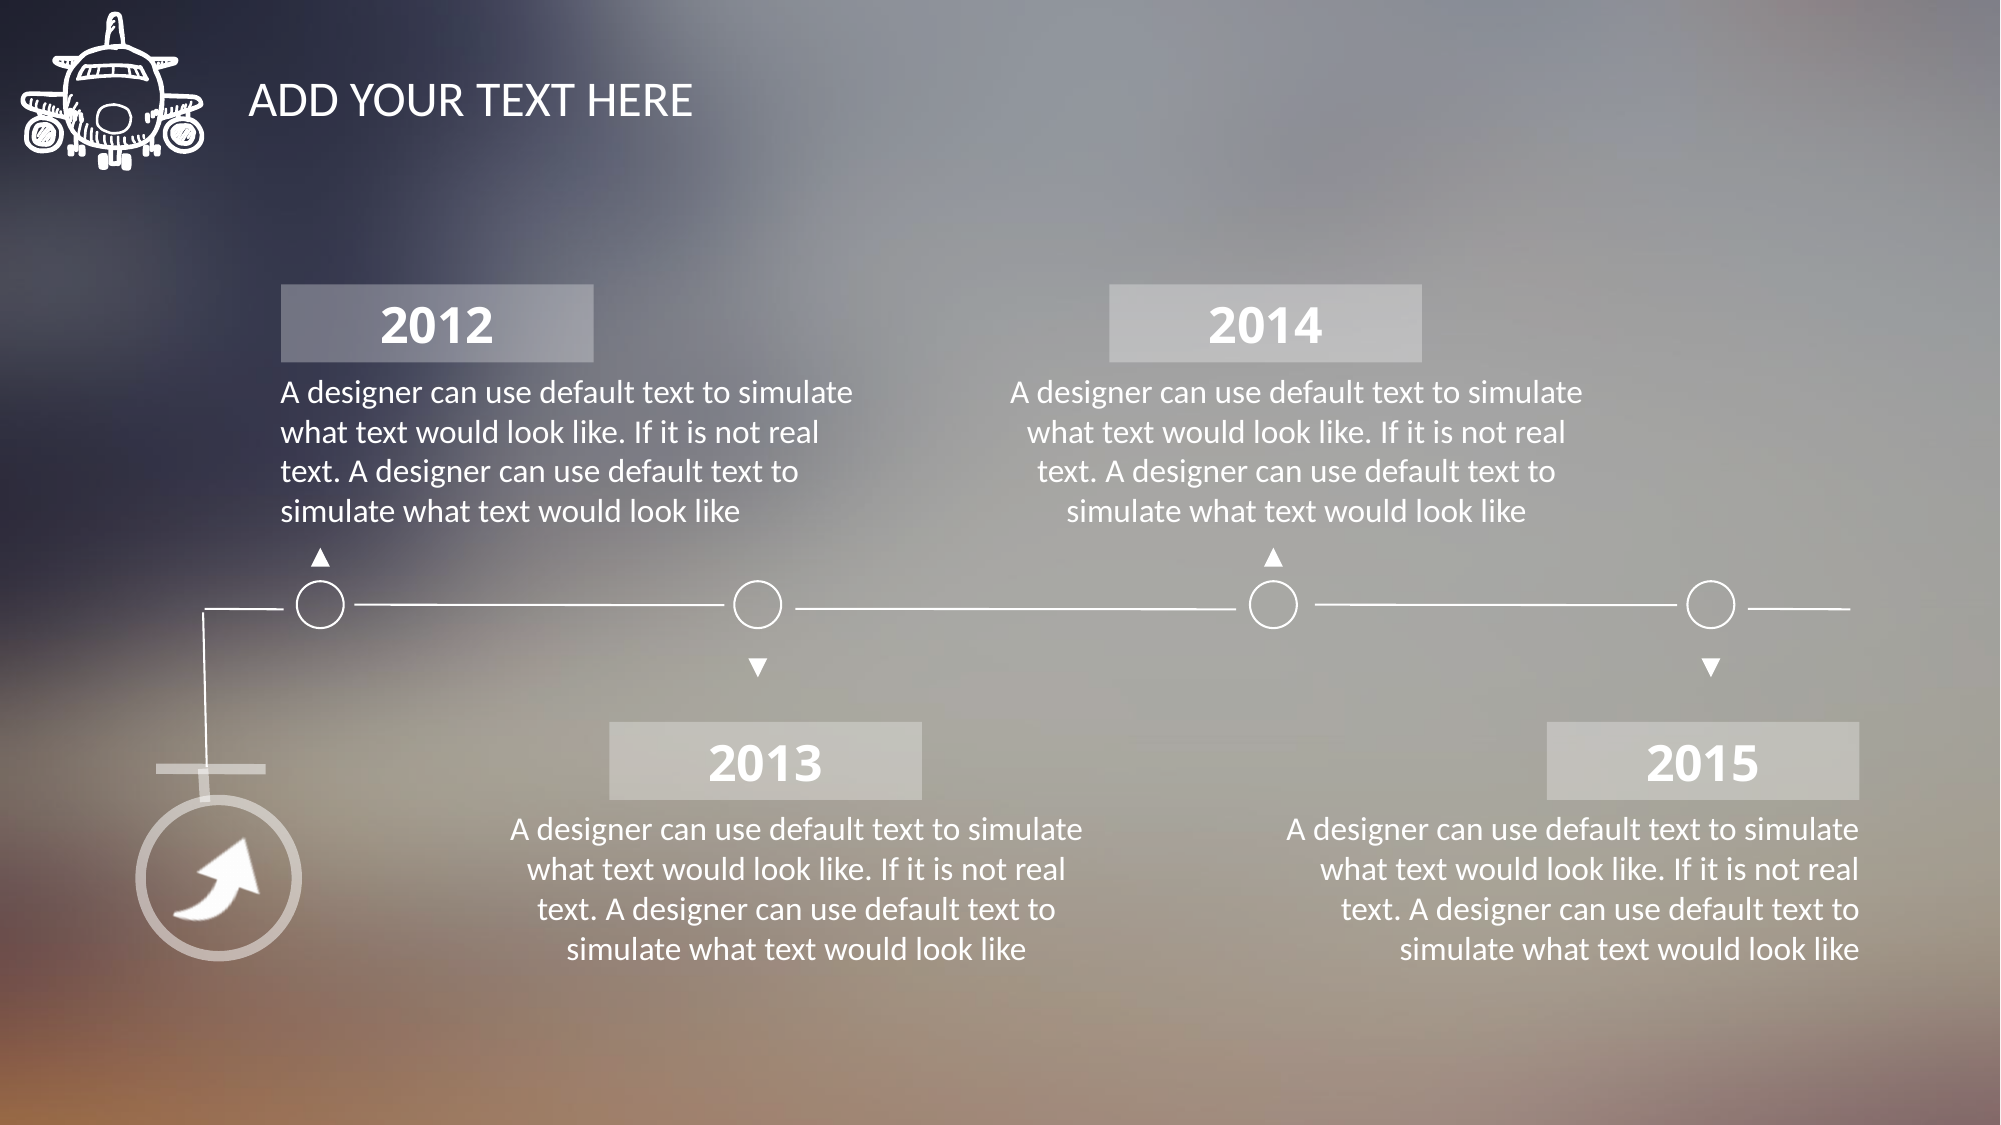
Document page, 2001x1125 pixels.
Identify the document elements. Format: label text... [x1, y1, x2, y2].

text_box [1248, 580, 1298, 630]
text_box 2014 [1108, 283, 1423, 362]
text_box A designer can use default text to simulate what text would look like. If it is not real text. A designer can use default text to simulate what text would look like [984, 362, 1610, 537]
text_box A designer can use default text to simulate what text would look like. If it is not real text. A designer can use default text to simulate what text would look like [1250, 799, 1875, 975]
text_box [127, 687, 283, 692]
text_box [1686, 580, 1736, 630]
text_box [21, 12, 723, 170]
text_box [295, 580, 345, 630]
text_box [1701, 658, 1721, 678]
text_box [1263, 547, 1283, 567]
text_box [748, 658, 768, 678]
text_box 2015 [1546, 721, 1860, 799]
text_box 2013 [608, 721, 923, 799]
text_box 2012 [280, 283, 595, 362]
text_box [310, 547, 330, 567]
text_box A designer can use default text to simulate what text would look like. If it is not real text. A designer can use default text to simulate what text would look like [484, 799, 1110, 975]
text_box [733, 580, 783, 630]
text_box A designer can use default text to simulate what text would look like. If it is not real text. A designer can use default text to simulate what text would look like [265, 362, 891, 537]
picture [0, 0, 2001, 1125]
